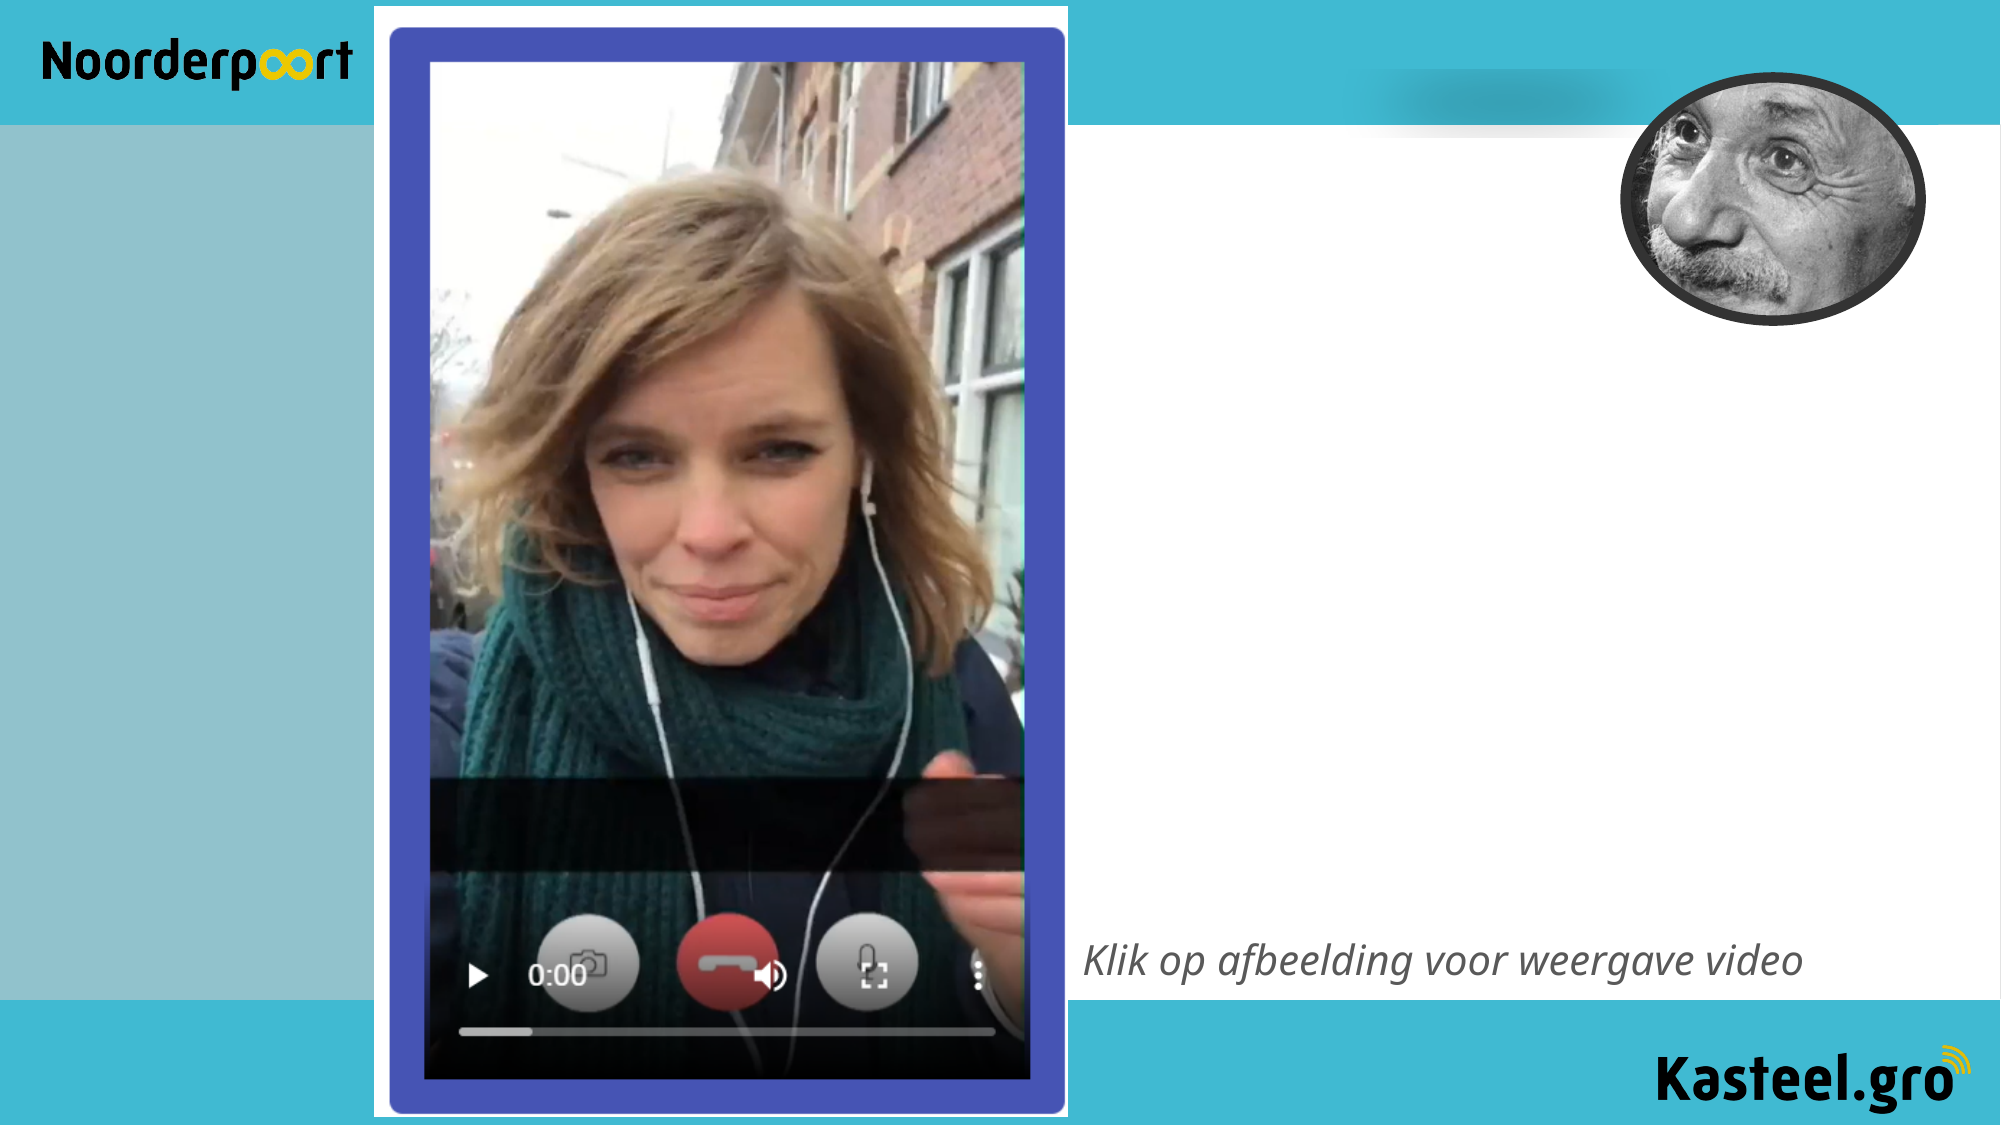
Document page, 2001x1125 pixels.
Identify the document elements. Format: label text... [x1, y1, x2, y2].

picture [1657, 1045, 1971, 1114]
list Klik op afbeelding voor weergave video [1067, 542, 2000, 1125]
text_box [1068, 124, 2000, 542]
picture [374, 6, 1068, 1118]
text_box [0, 124, 374, 1001]
picture [1625, 77, 1921, 321]
picture [41, 35, 354, 92]
